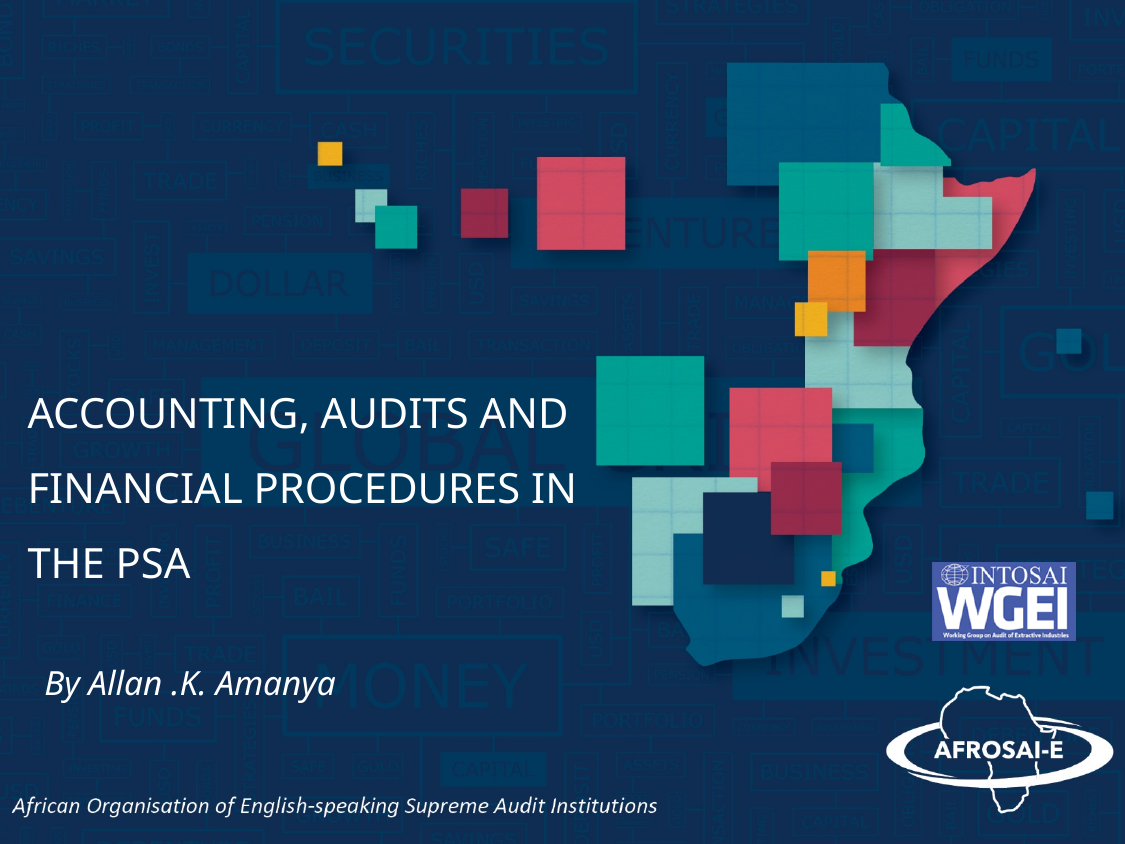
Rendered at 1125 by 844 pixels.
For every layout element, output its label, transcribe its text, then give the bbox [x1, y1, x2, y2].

title ACCOUNTING, AUDITS AND FINANCIAL PROCEDURES IN THE PSA [14, 350, 665, 599]
picture [0, 0, 1125, 844]
text_box By Allan .K. Amanya [29, 654, 521, 710]
